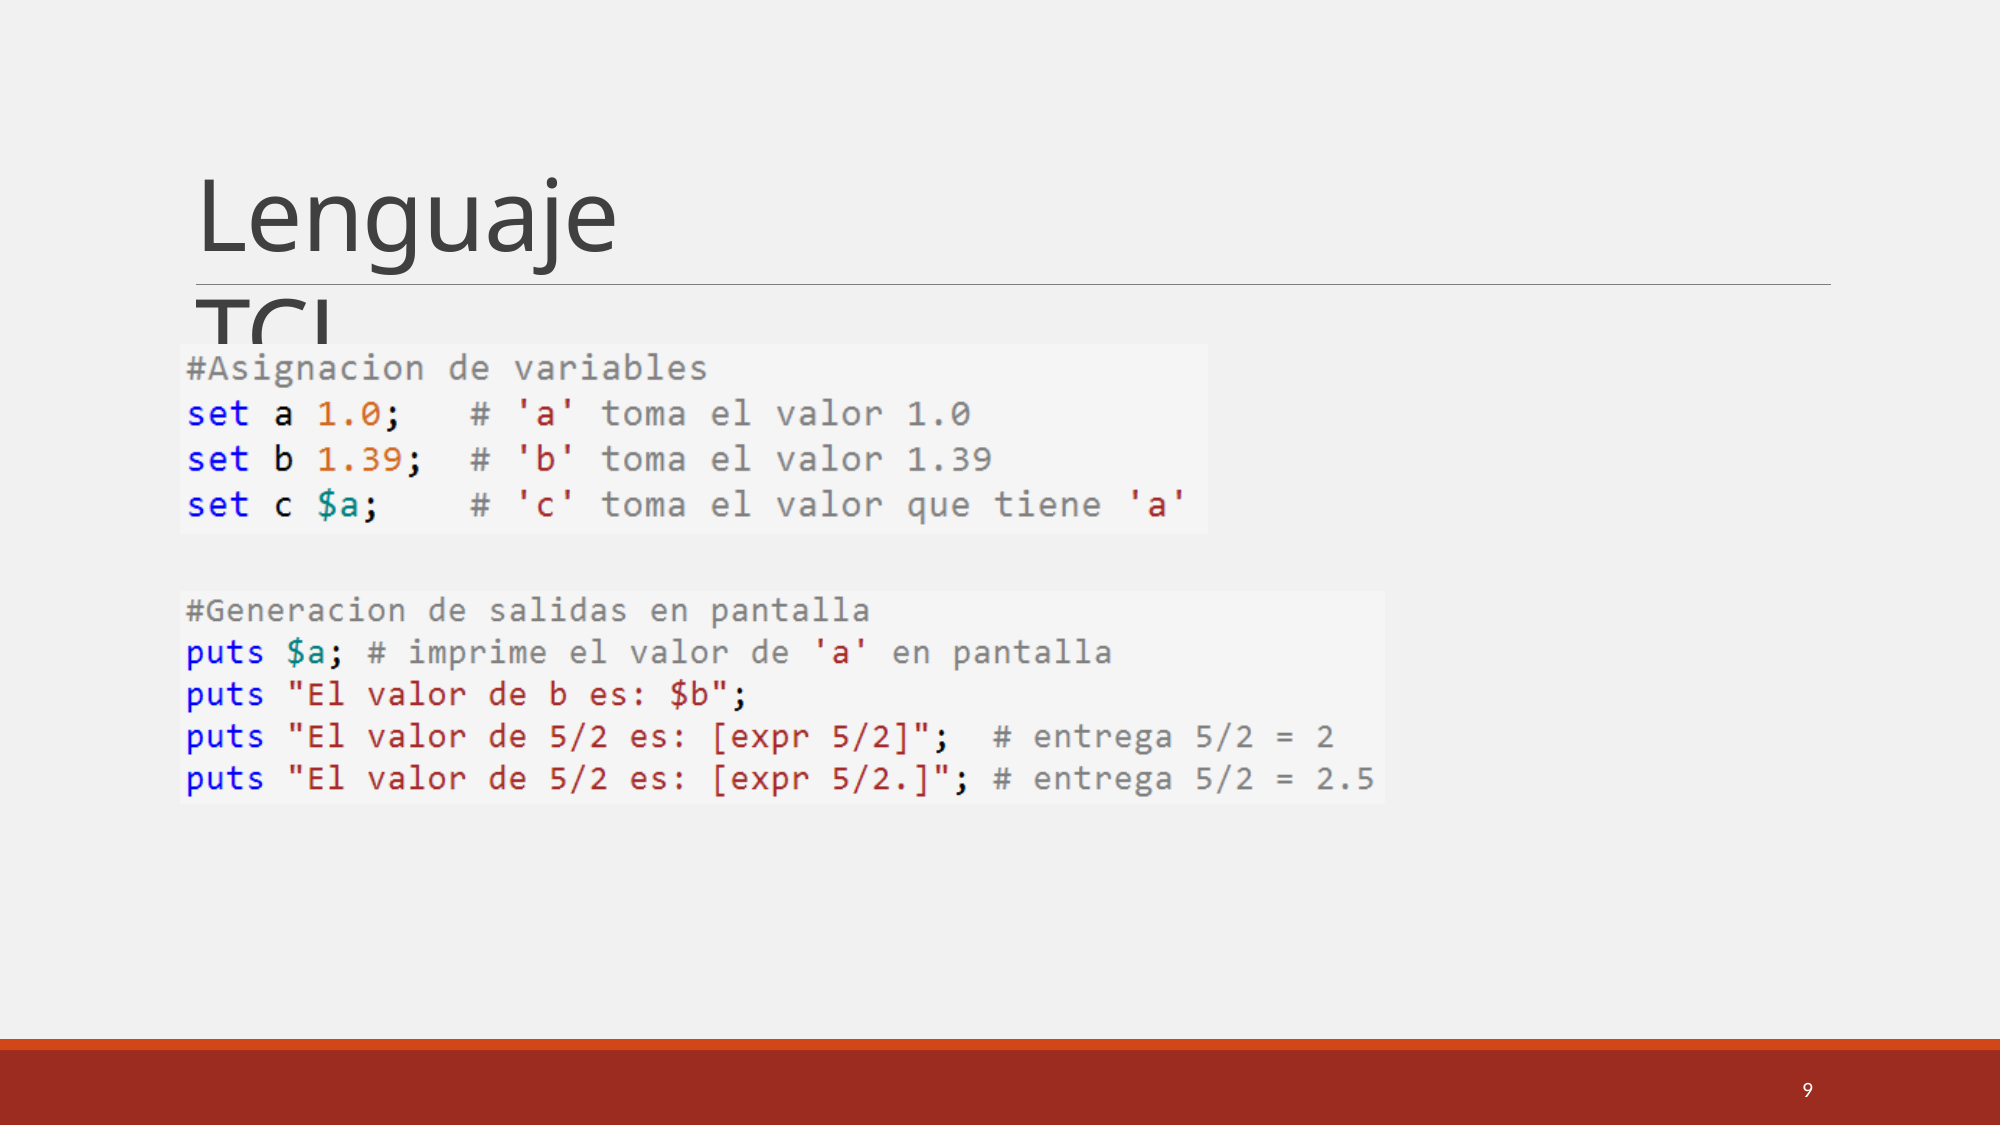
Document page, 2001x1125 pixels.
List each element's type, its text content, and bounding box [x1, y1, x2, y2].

title Lenguaje TCL [192, 149, 712, 342]
picture [179, 591, 1386, 804]
picture [179, 344, 1209, 534]
slide_number 9 [1795, 1077, 1831, 1125]
